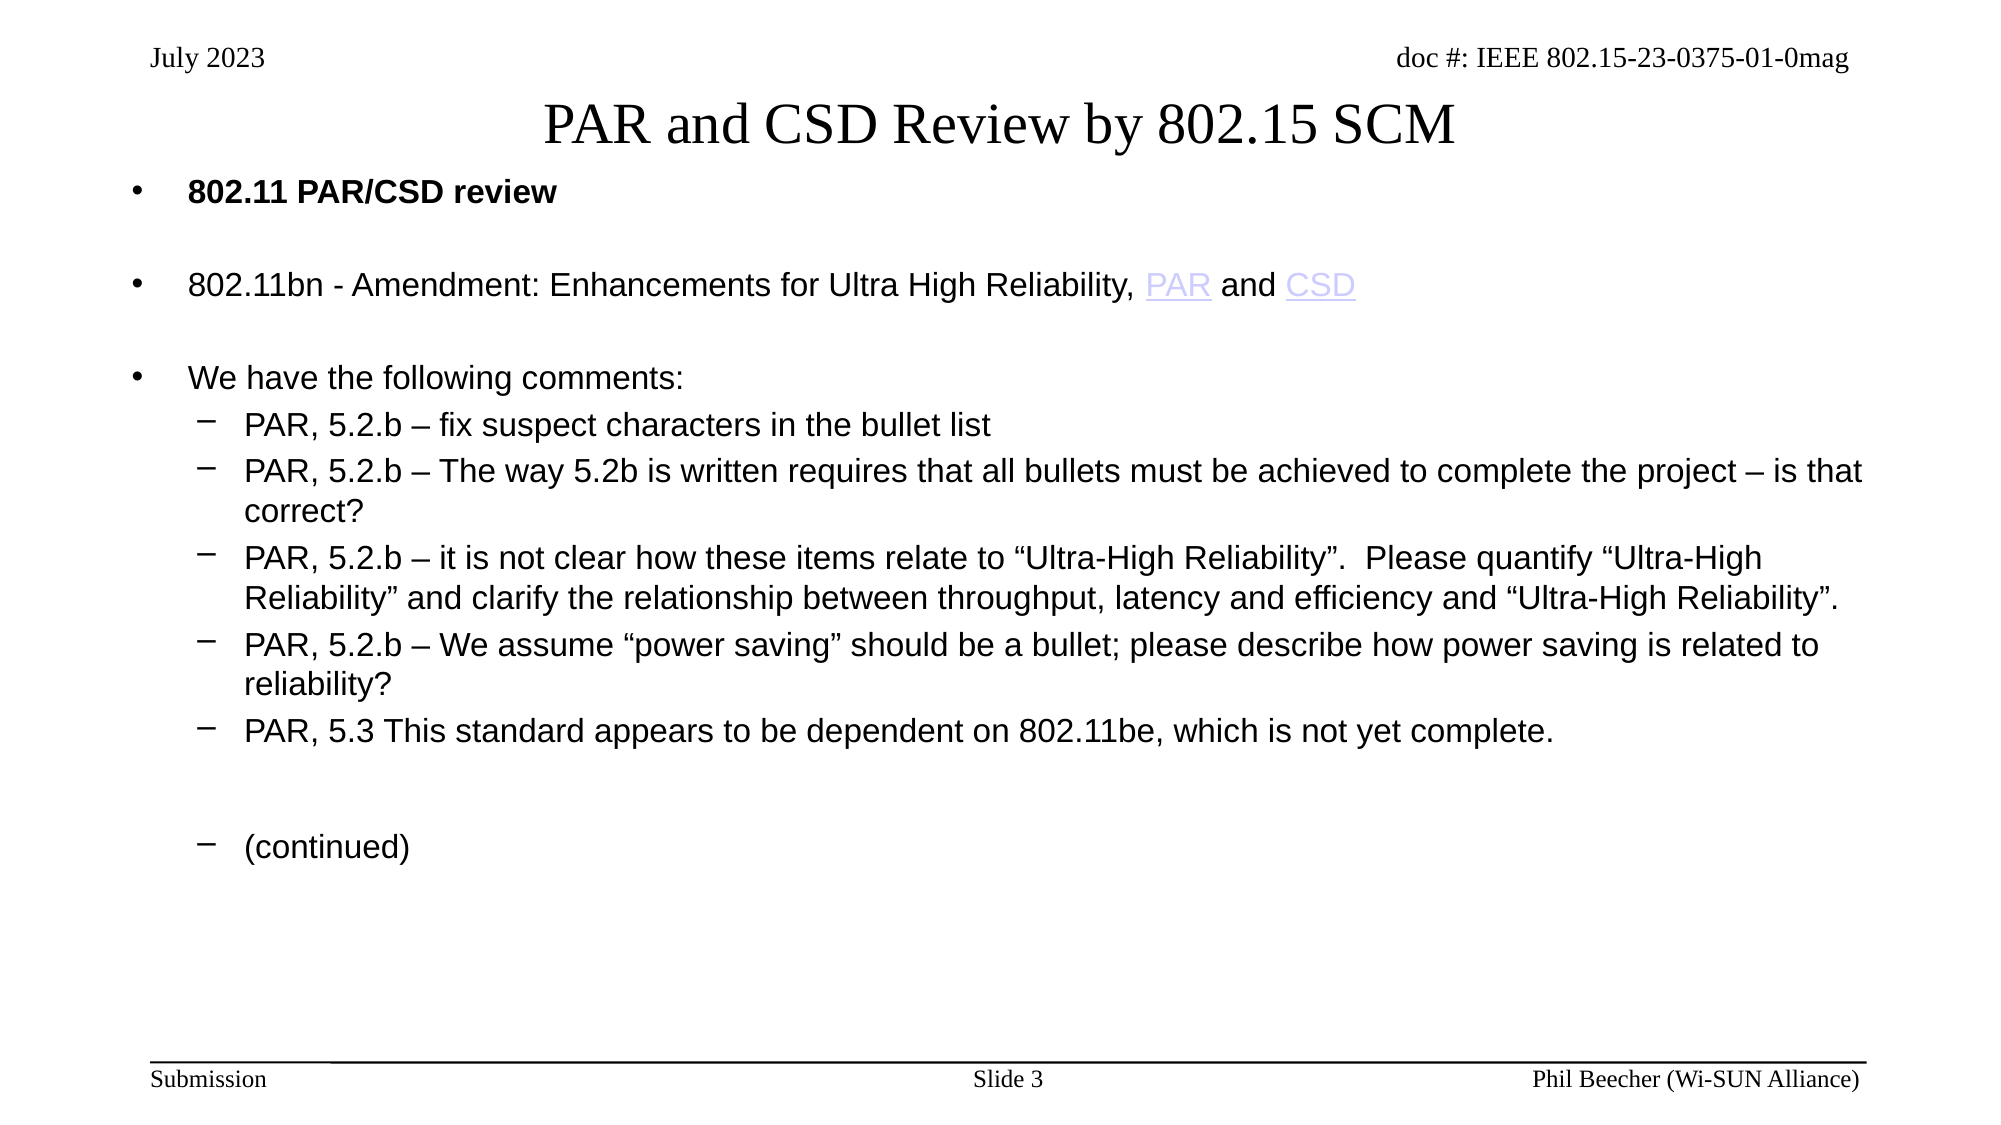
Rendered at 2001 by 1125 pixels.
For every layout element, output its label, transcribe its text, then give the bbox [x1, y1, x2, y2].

footer Phil Beecher (Wi-SUN Alliance) [1362, 1062, 1875, 1093]
slide_number Slide 3 [964, 1061, 1053, 1093]
list 802.11 PAR/CSD review 802.11bn - Amendment: Enhancements for Ultra High Reliability, PAR and CSD We have the following comments: PAR, 5.2.b – fix suspect characters in the bullet list PAR, 5.2.b – The way 5.2b is written requires that all bullets must be achieved to complete the project – is that correct? PAR, 5.2.b – it is not clear how these items relate to “Ultra-High Reliability”. Please quantify “Ultra-High Reliability” and clarify the relationship between throughput, latency and efficiency and “Ultra-High Reliability”. PAR, 5.2.b – We assume “power saving” should be a bullet; please describe how power saving is related to reliability? PAR, 5.3 This standard appears to be dependent on 802.11be, which is not yet complete. (continued) [116, 162, 1901, 1125]
title PAR and CSD Review by 802.15 SCM [150, 87, 1850, 152]
